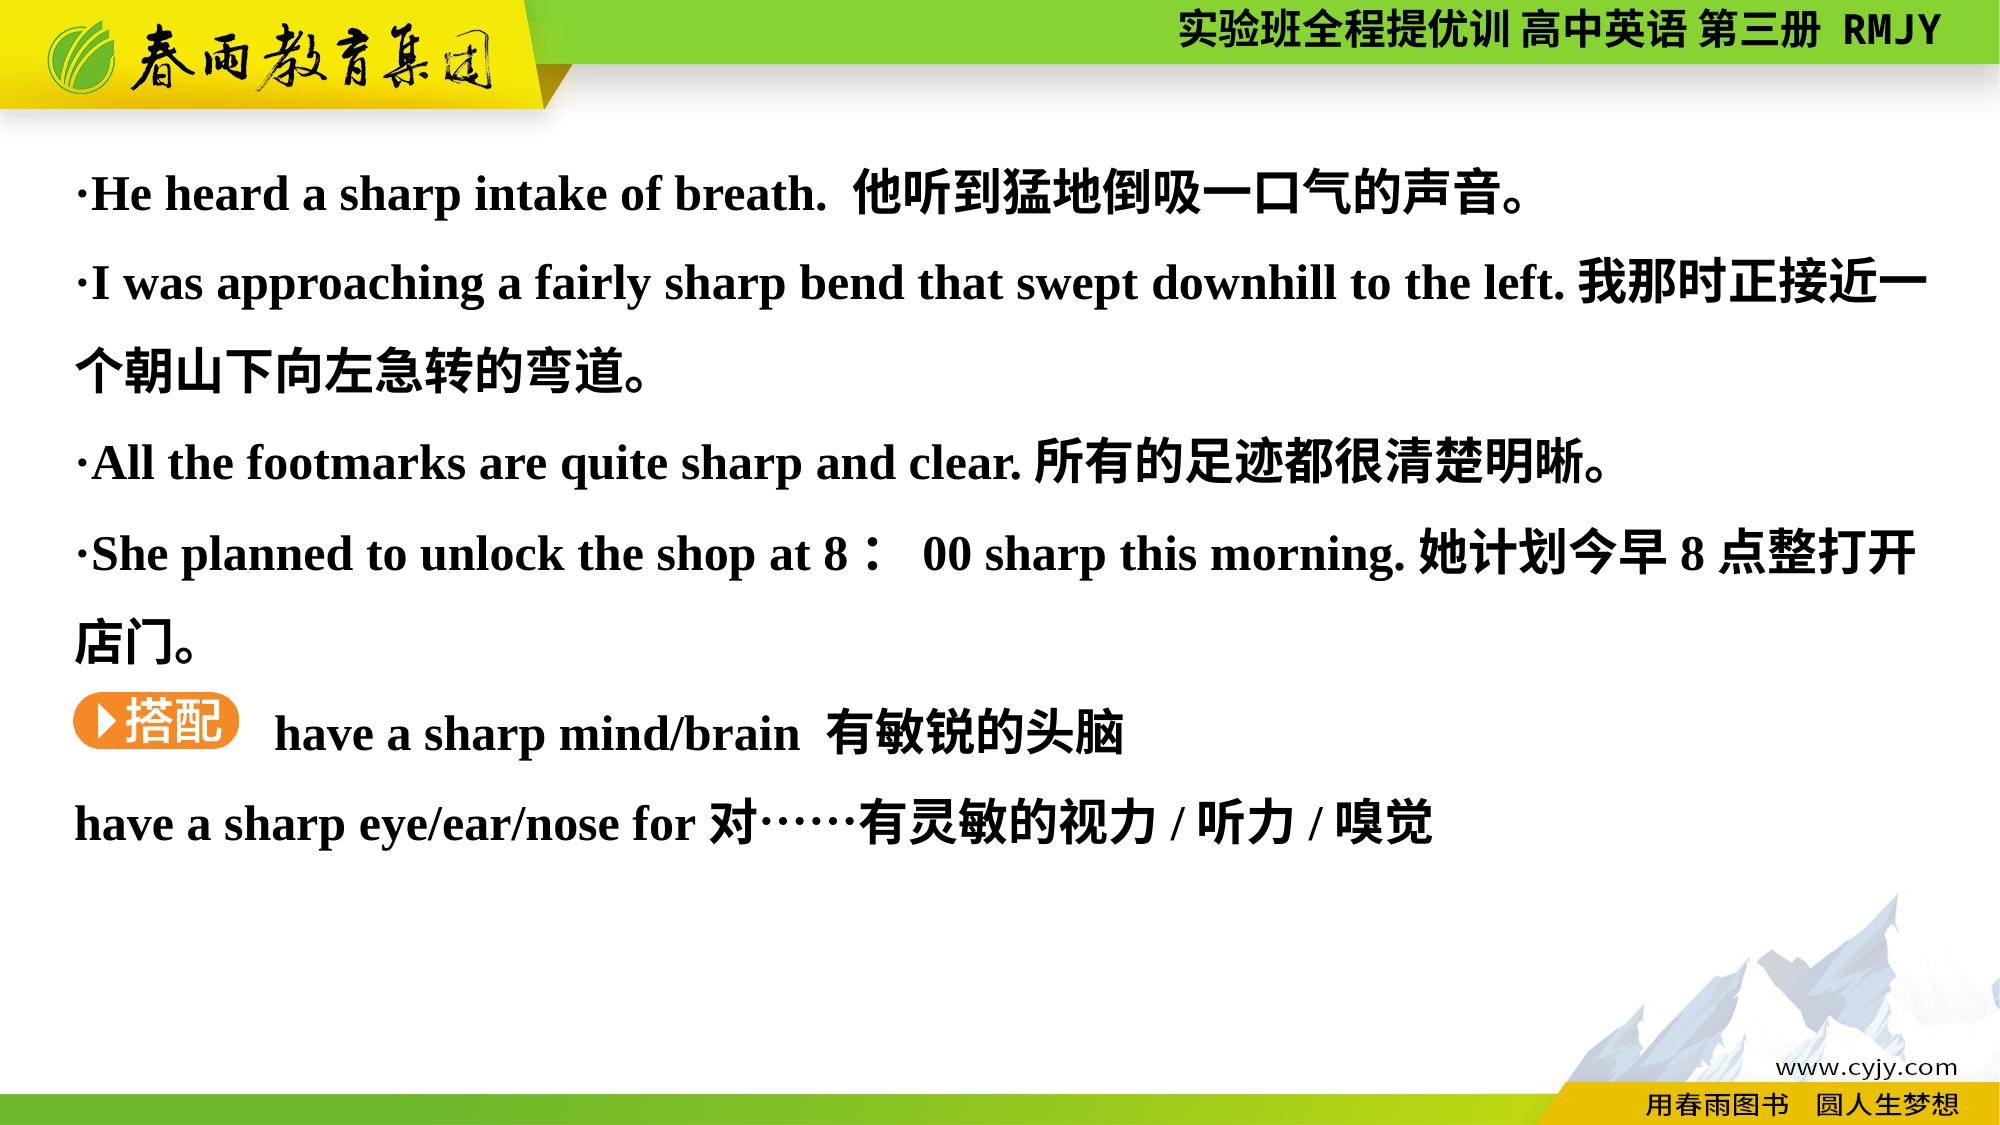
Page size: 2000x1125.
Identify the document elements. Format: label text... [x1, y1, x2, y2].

list ·He heard a sharp intake of breath. 他听到猛地倒吸一口气的声音。 ·I was approaching a fairly sharp bend that swept downhill to the left.我那时正接近一个朝山下向左急转的弯道。 ·All the footmarks are quite sharp and clear.所有的足迹都很清楚明晰。 ·She planned to unlock the shop at 8：00 sharp this morning.她计划今早8点整打开 店门。 have a sharp mind/brain 有敏锐的头脑 have a sharp eye/ear/nose for对……有灵敏的视力/听力/嗅觉 [59, 122, 1944, 854]
picture [0, 0, 2000, 1125]
